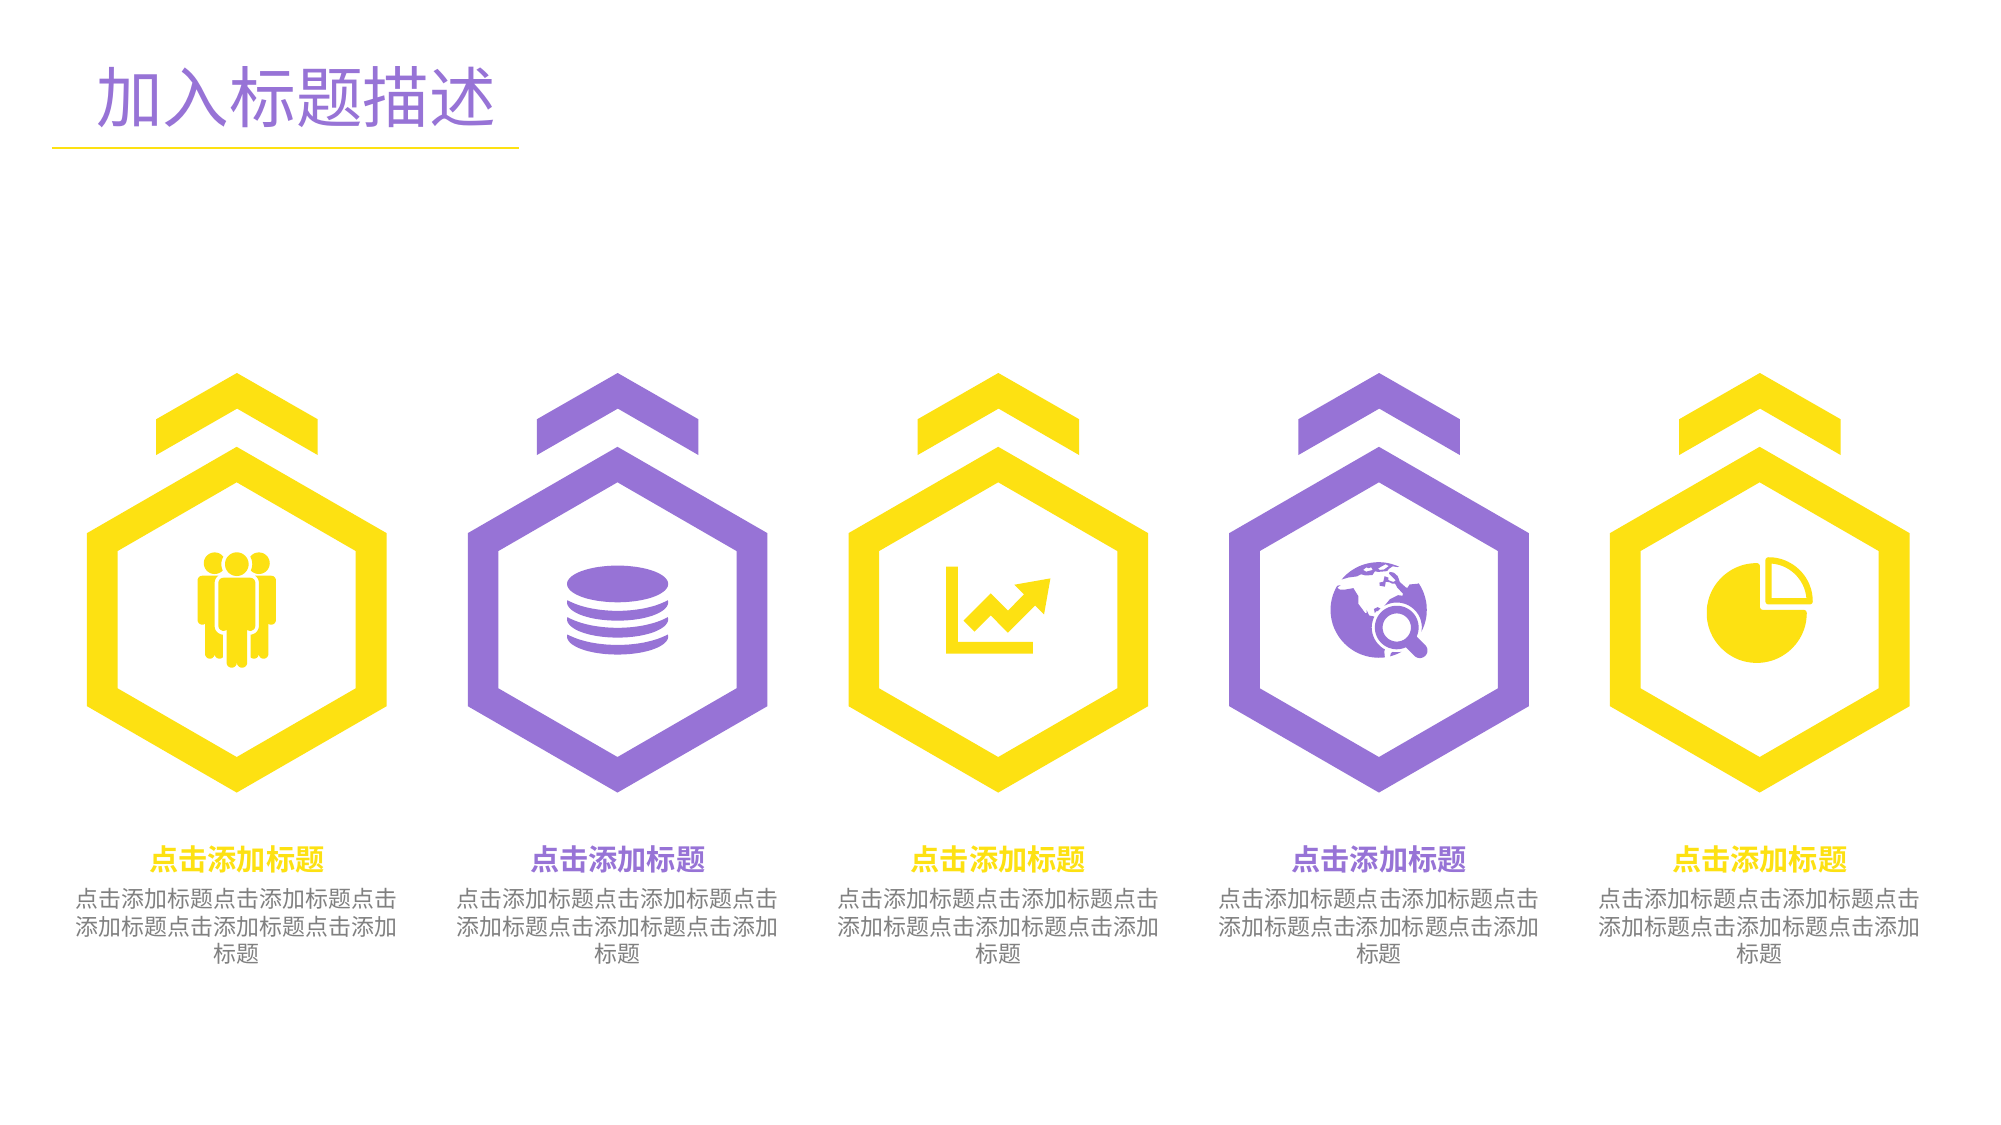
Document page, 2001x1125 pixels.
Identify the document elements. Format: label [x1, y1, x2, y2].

text_box [86, 446, 387, 793]
text_box [536, 373, 699, 456]
text_box [1765, 557, 1813, 605]
text_box [1229, 446, 1529, 793]
text_box [917, 373, 1080, 456]
text_box [1706, 563, 1807, 663]
text_box [467, 446, 768, 793]
text_box [1298, 373, 1460, 456]
text_box [1594, 841, 1926, 968]
text_box [29, 55, 564, 148]
text_box [451, 841, 784, 968]
text_box [946, 566, 1051, 654]
text_box [71, 841, 403, 968]
text_box [1213, 841, 1545, 968]
text_box [1330, 562, 1428, 659]
text_box [197, 552, 276, 668]
text_box [832, 841, 1165, 968]
text_box [848, 446, 1149, 793]
text_box [1609, 446, 1910, 793]
text_box [156, 373, 318, 456]
text_box [1679, 373, 1841, 456]
text_box [567, 565, 669, 655]
